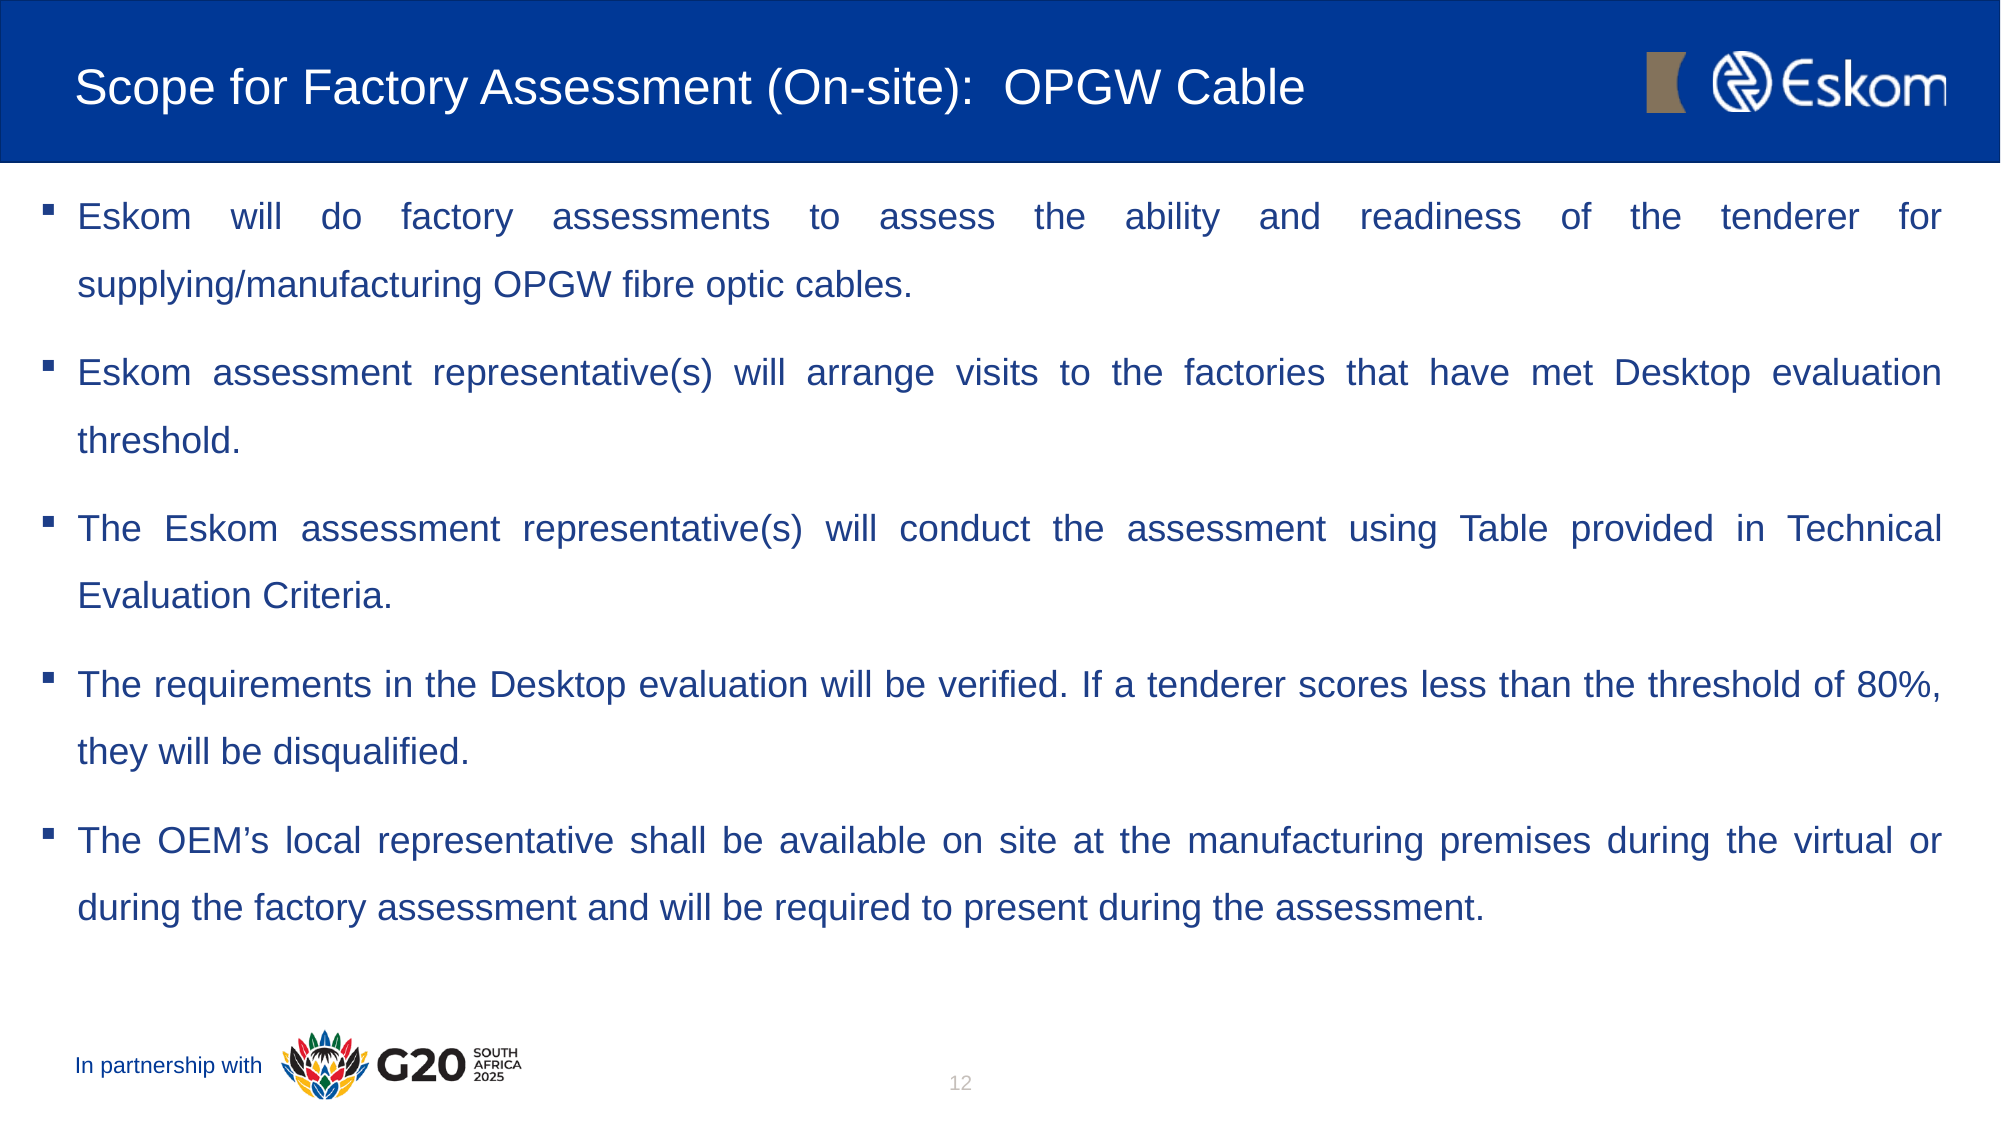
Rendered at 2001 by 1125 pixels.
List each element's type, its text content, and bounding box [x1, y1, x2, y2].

slide_number 12 [858, 1058, 1063, 1103]
title Scope for Factory Assessment (On-site): OPGW Cable [59, 33, 1620, 143]
list Eskom will do factory assessments to assess the ability and readiness of the tenderer for supplying/manufacturing OPGW fibre optic cables. Eskom assessment representative(s) will arrange visits to the factories that have met Desktop evaluation threshold. The Eskom assessment representative(s) will conduct the assessment using Table provided in Technical Evaluation Criteria. The requirements in the Desktop evaluation will be verified. If a tenderer scores less than the threshold of 80%, they will be disqualified. The OEM’s local representative shall be available on site at the manufacturing premises during the virtual or during the factory assessment and will be required to present during the assessment. [24, 162, 1958, 1039]
slide_number [99, 1058, 481, 1103]
picture [280, 1039, 526, 1100]
